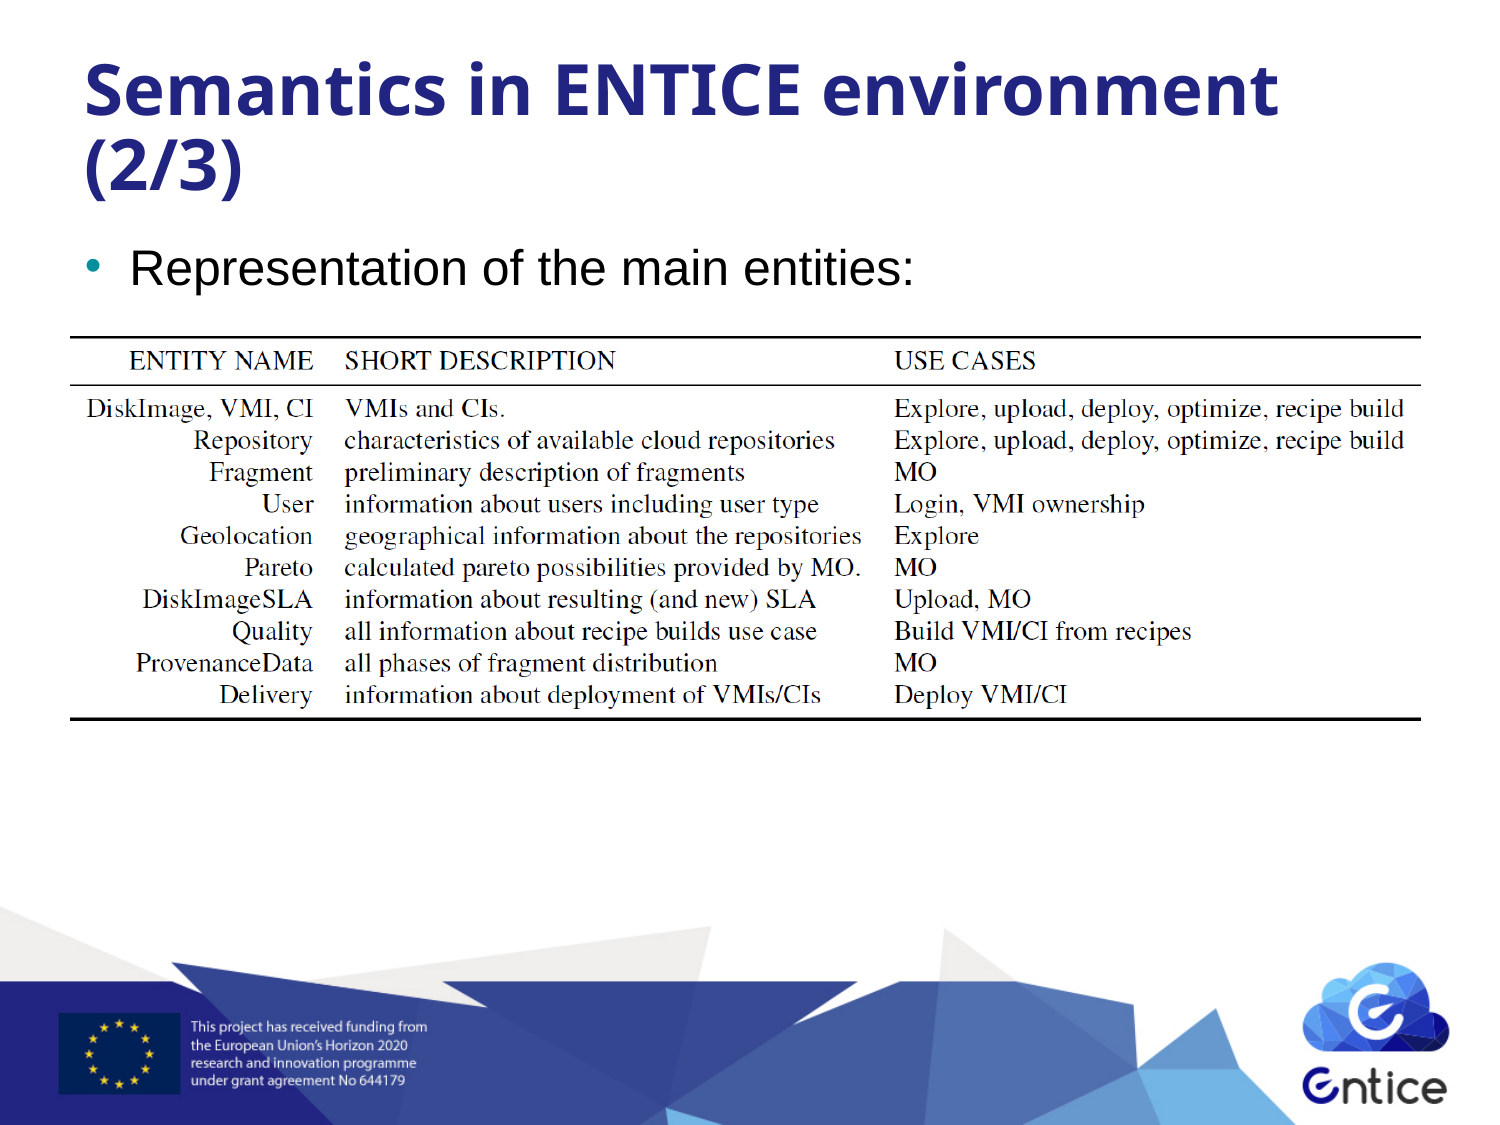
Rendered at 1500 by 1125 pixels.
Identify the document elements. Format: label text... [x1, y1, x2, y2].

picture [0, 0, 1500, 1125]
subtitle Representation of the main entities: [70, 228, 1418, 334]
title Semantics in ENTICE environment (2/3) [70, 46, 1418, 211]
